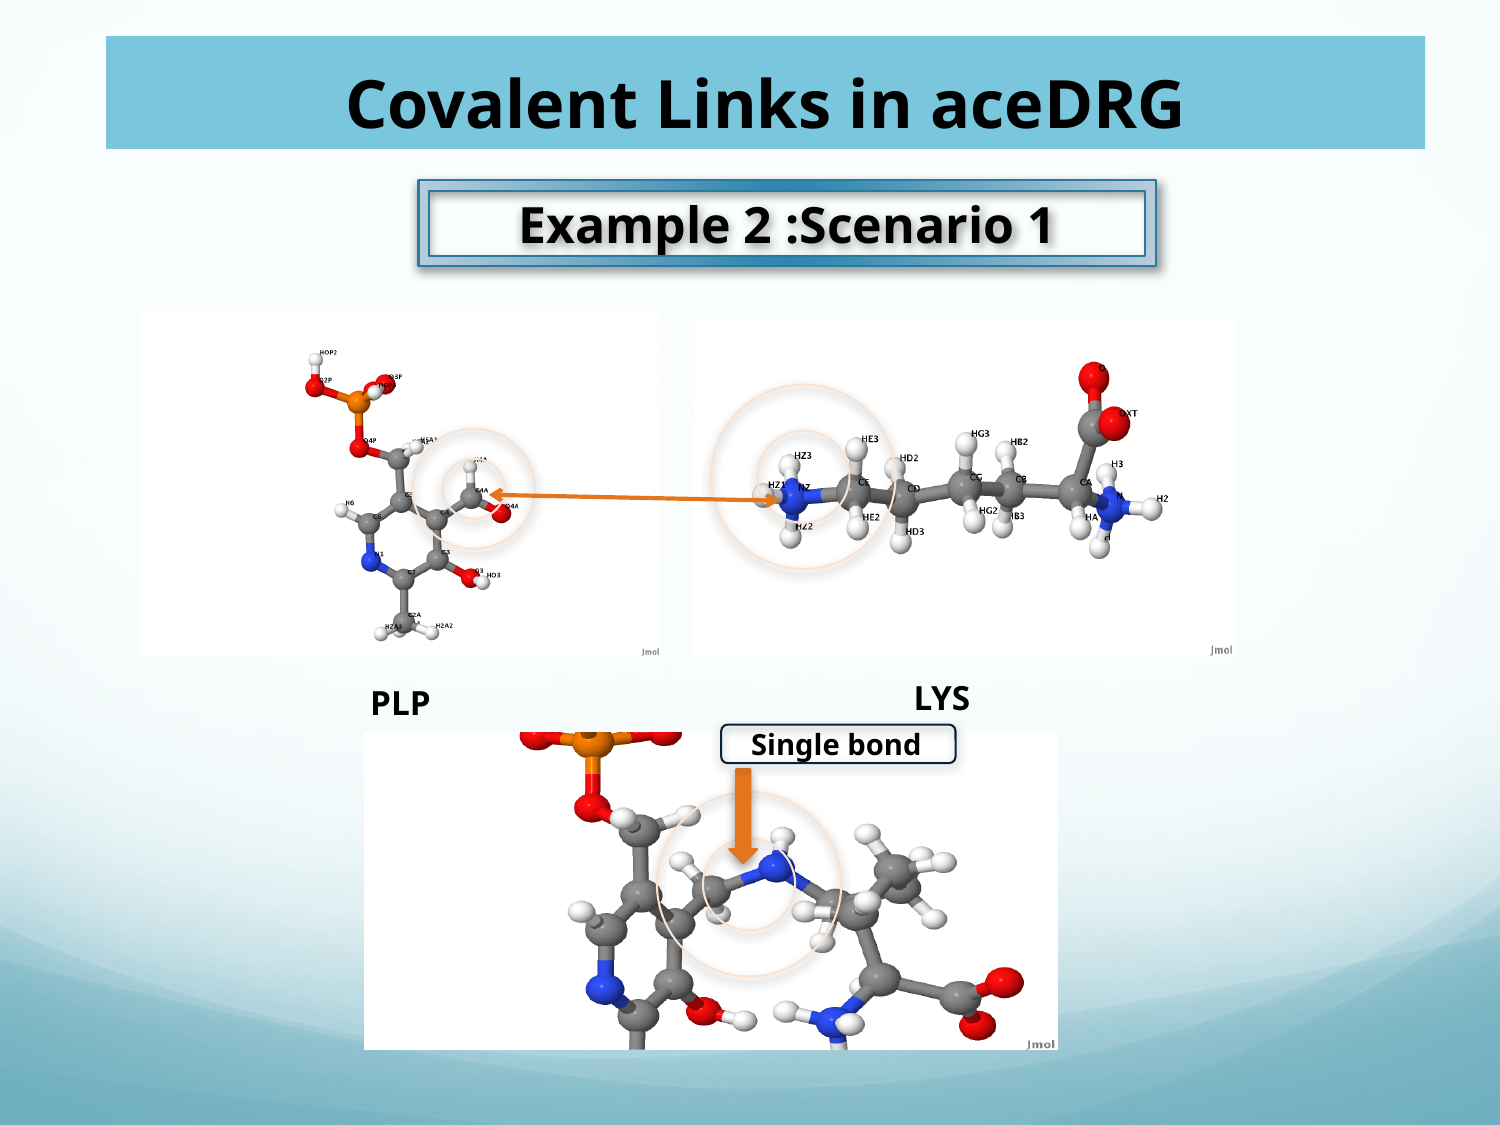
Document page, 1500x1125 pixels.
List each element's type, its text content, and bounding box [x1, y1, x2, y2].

text_box Single bond [736, 719, 937, 729]
text_box [937, 723, 957, 729]
text_box Covalent Links in aceDRG [106, 36, 1426, 149]
picture [693, 318, 1236, 657]
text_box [488, 494, 780, 502]
text_box Example 2 :Scenario 1 [417, 179, 1157, 267]
text_box [720, 723, 736, 729]
picture [139, 311, 662, 657]
text_box LYS [828, 672, 1056, 725]
picture [364, 731, 1059, 1050]
text_box PLP [304, 675, 497, 730]
